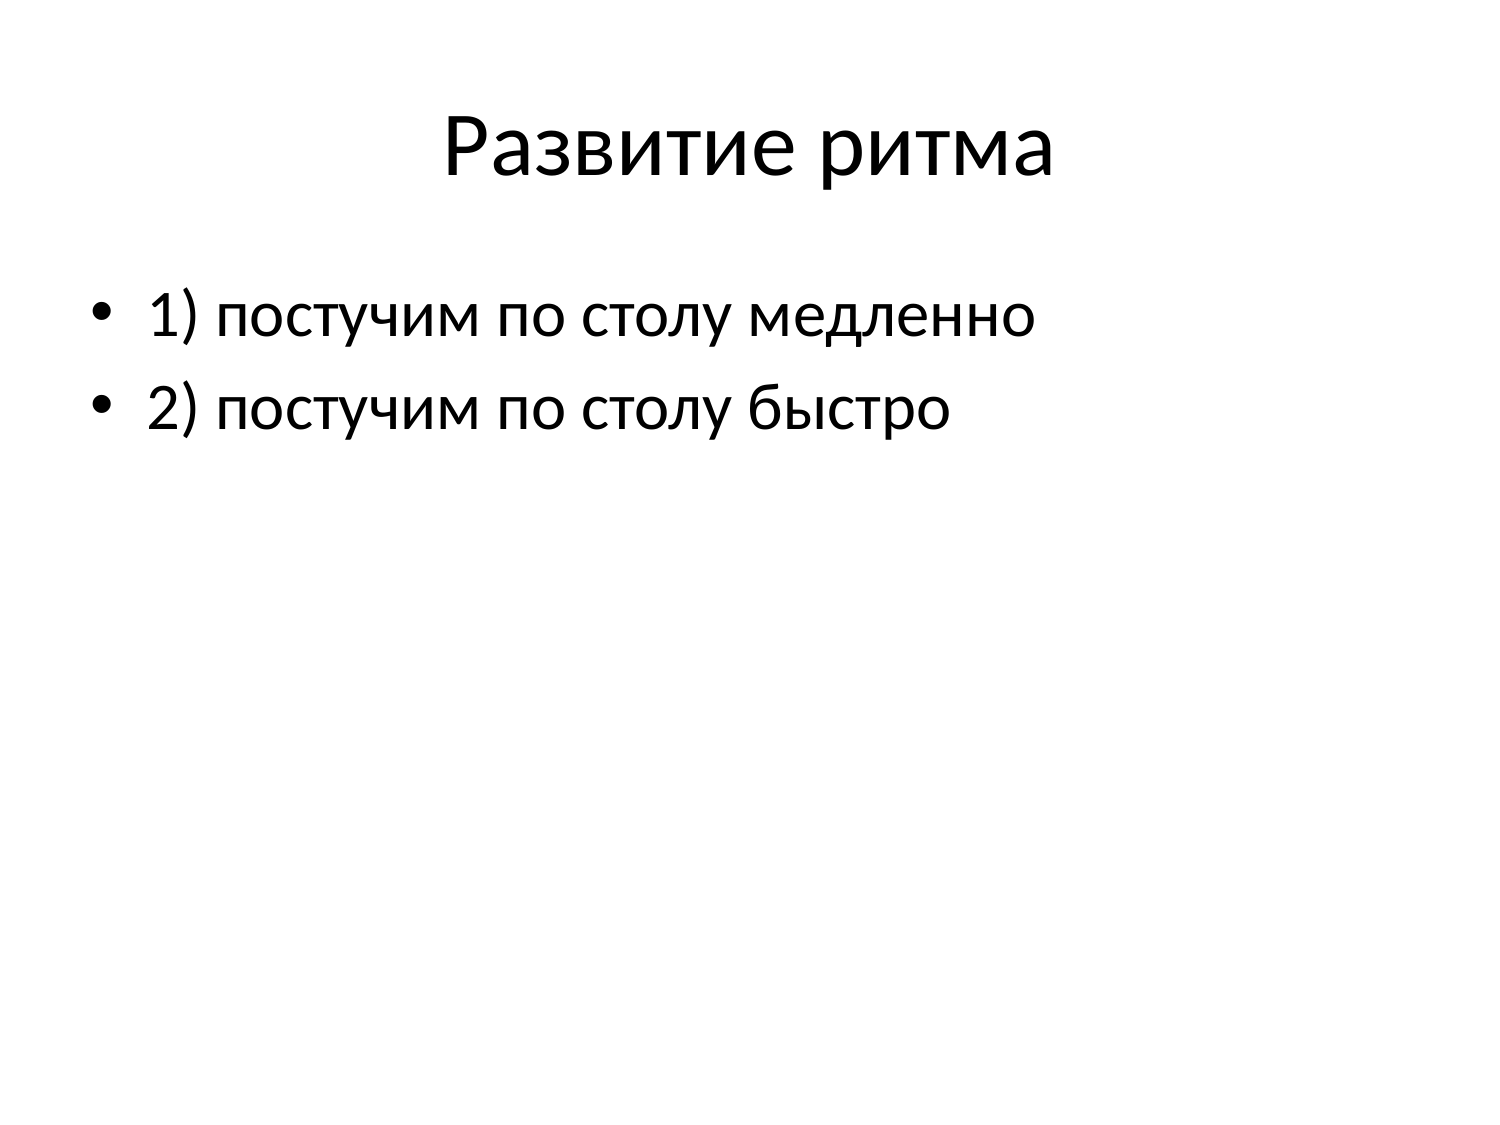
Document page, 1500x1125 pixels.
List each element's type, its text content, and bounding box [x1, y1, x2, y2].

list 1) постучим по столу медленно 2) постучим по столу быстро [75, 262, 1425, 1005]
title Развитие ритма [75, 45, 1425, 233]
